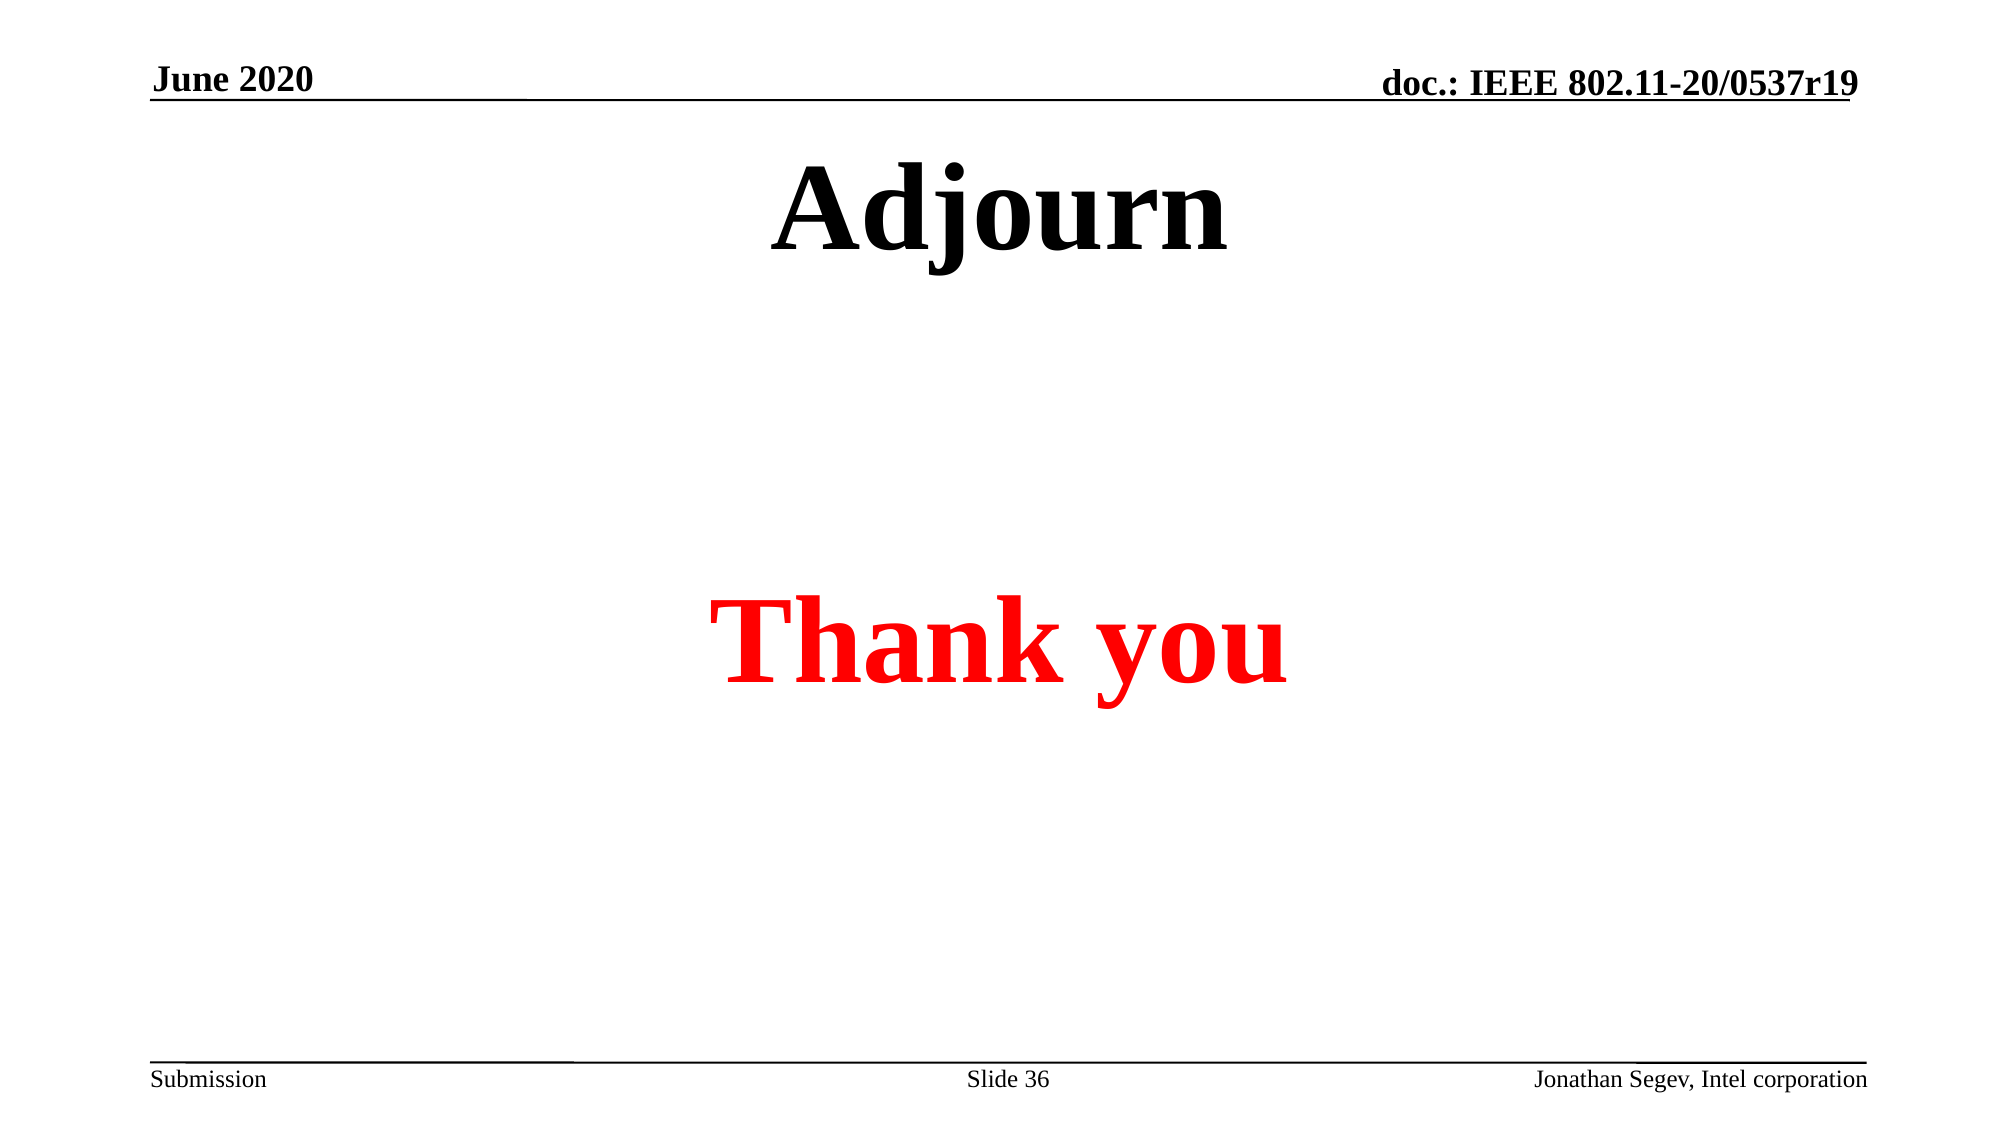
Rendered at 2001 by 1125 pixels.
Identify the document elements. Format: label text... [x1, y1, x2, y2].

title Adjourn [149, 112, 1850, 288]
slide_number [152, 54, 563, 100]
list Thank you [149, 324, 1850, 1000]
slide_number Slide 36 [950, 1061, 1067, 1123]
footer Jonathan Segev, Intel corporation [1171, 1061, 1869, 1093]
